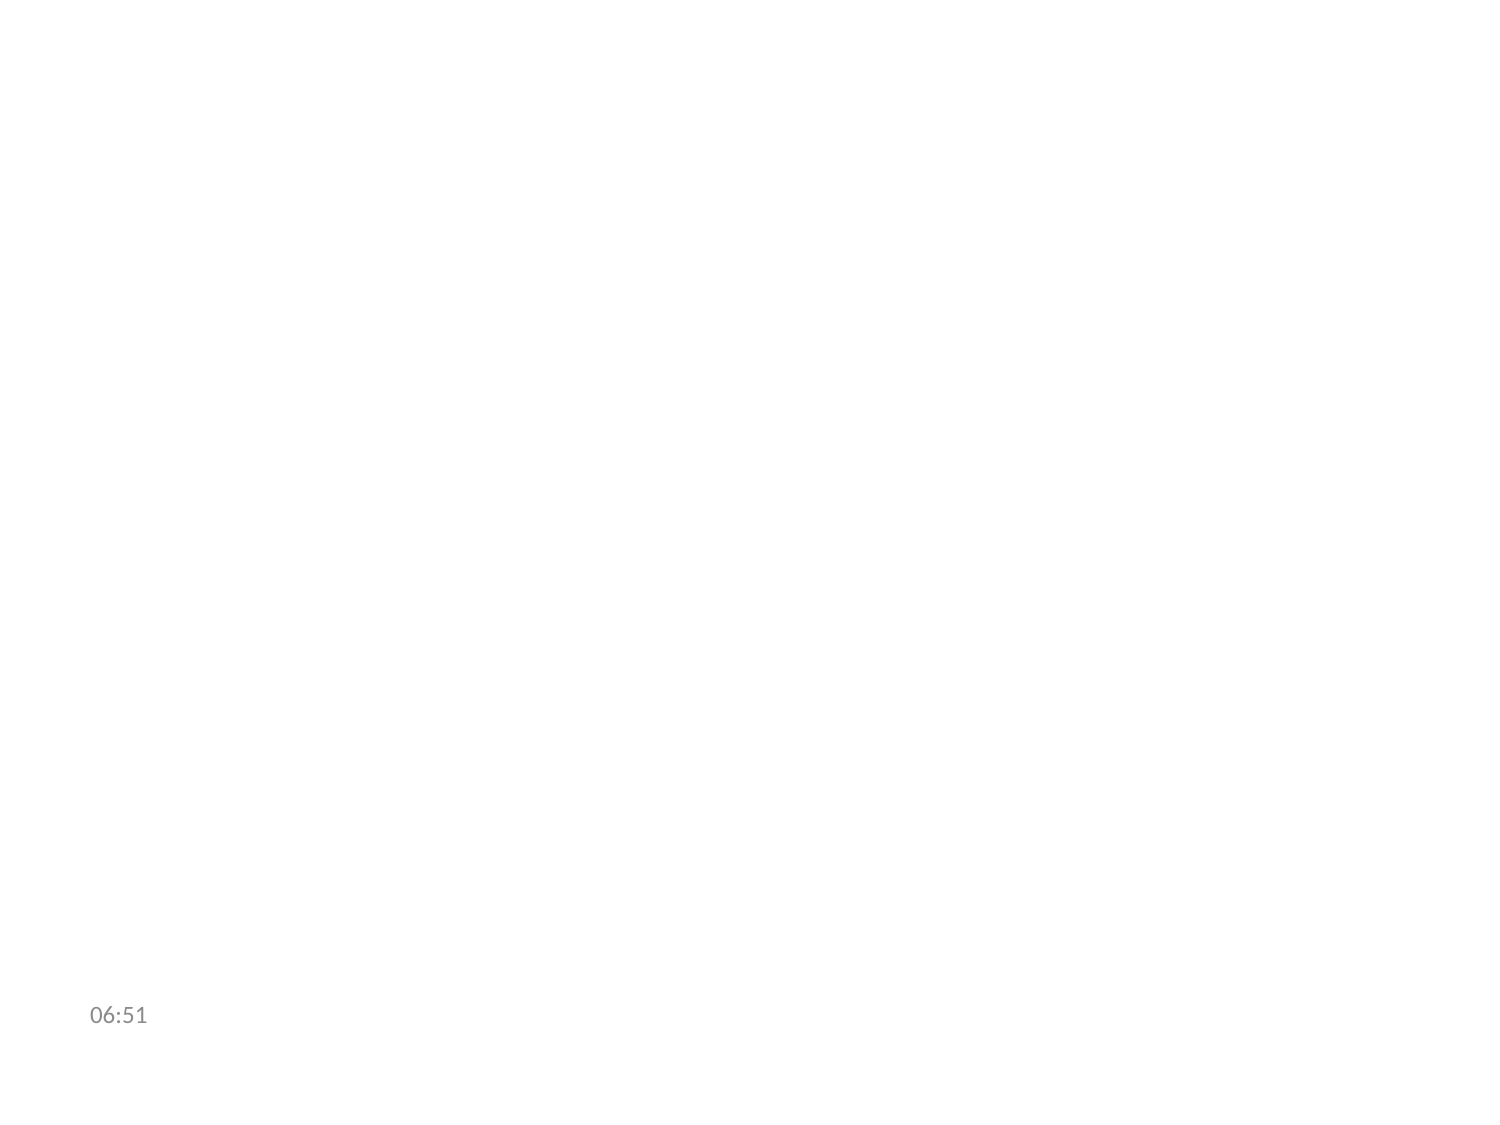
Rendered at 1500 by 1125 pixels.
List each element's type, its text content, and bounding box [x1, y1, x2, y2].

text_box 15:35 [75, 983, 425, 1044]
